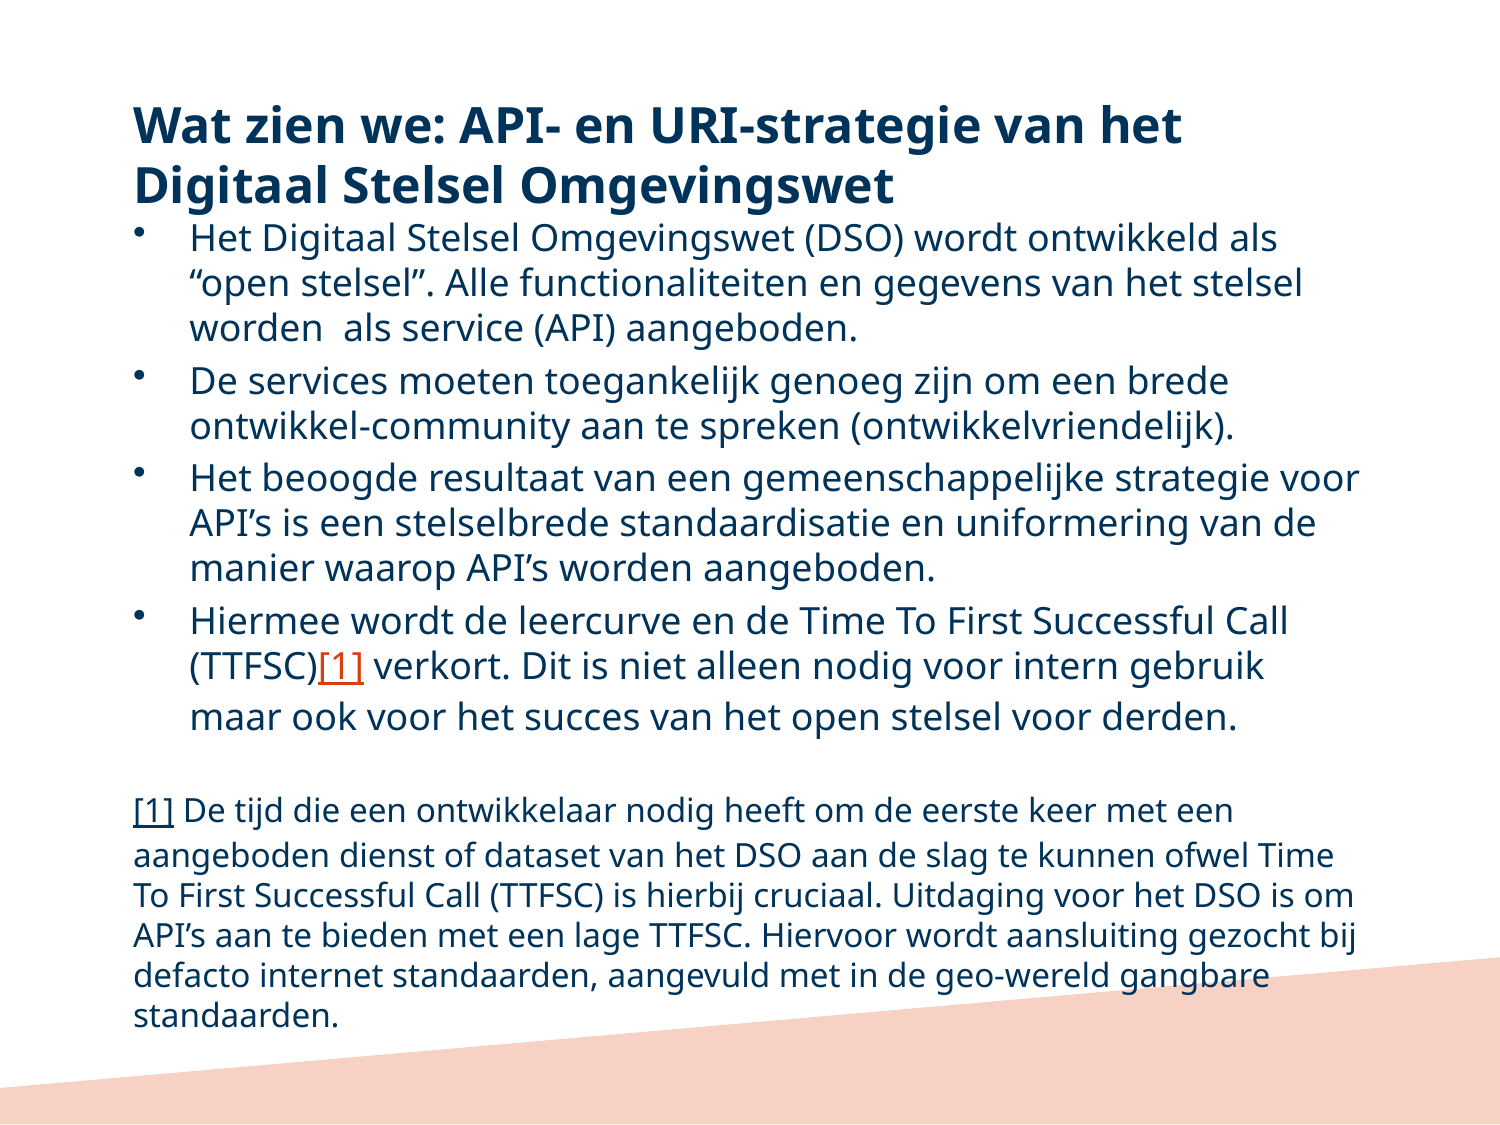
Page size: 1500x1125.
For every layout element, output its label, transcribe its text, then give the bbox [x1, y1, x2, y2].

title Wat zien we: API- en URI-strategie van het Digitaal Stelsel Omgevingswet [118, 88, 1382, 206]
list Het Digitaal Stelsel Omgevingswet (DSO) wordt ontwikkeld als “open stelsel”. Alle functionaliteiten en gegevens van het stelsel worden als service (API) aangeboden. De services moeten toegankelijk genoeg zijn om een brede ontwikkel-community aan te spreken (ontwikkelvriendelijk). Het beoogde resultaat van een gemeenschappelijke strategie voor API’s is een stelsel­brede standaardisatie en uniformering van de manier waarop API’s worden aange­boden. Hiermee wordt de leercurve en de Time To First Successful Call (TTFSC)[1] verkort. Dit is niet alleen nodig voor intern gebruik maar ook voor het succes van het open stelsel voor derden. [1] De tijd die een ontwikkelaar nodig heeft om de eerste keer met een aangeboden dienst of dataset van het DSO aan de slag te kunnen ofwel Time To First Successful Call (TTFSC) is hierbij cruciaal. Uitdaging voor het DSO is om API’s aan te bieden met een lage TTFSC. Hiervoor wordt aansluiting gezocht bij defacto internet standaarden, aangevuld met in de geo-wereld gangbare standaarden. [118, 206, 1382, 963]
